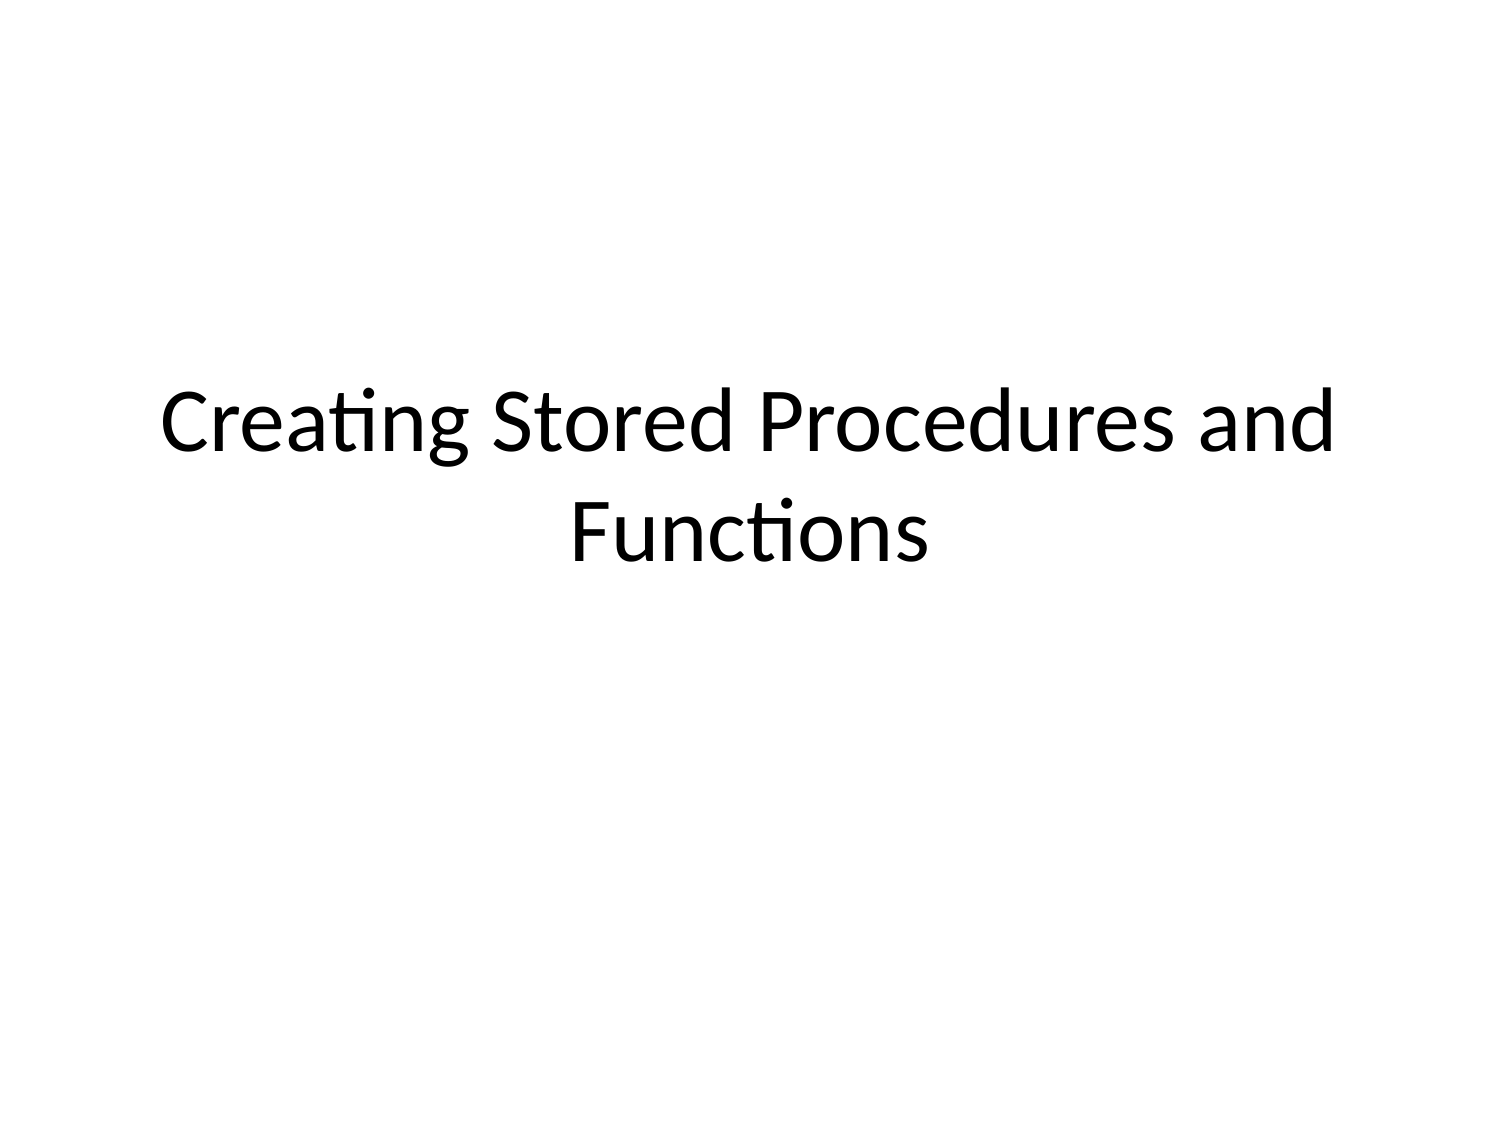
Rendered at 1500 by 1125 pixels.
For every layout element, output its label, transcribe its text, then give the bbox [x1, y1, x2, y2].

title Creating Stored Procedures and Functions [112, 349, 1388, 591]
